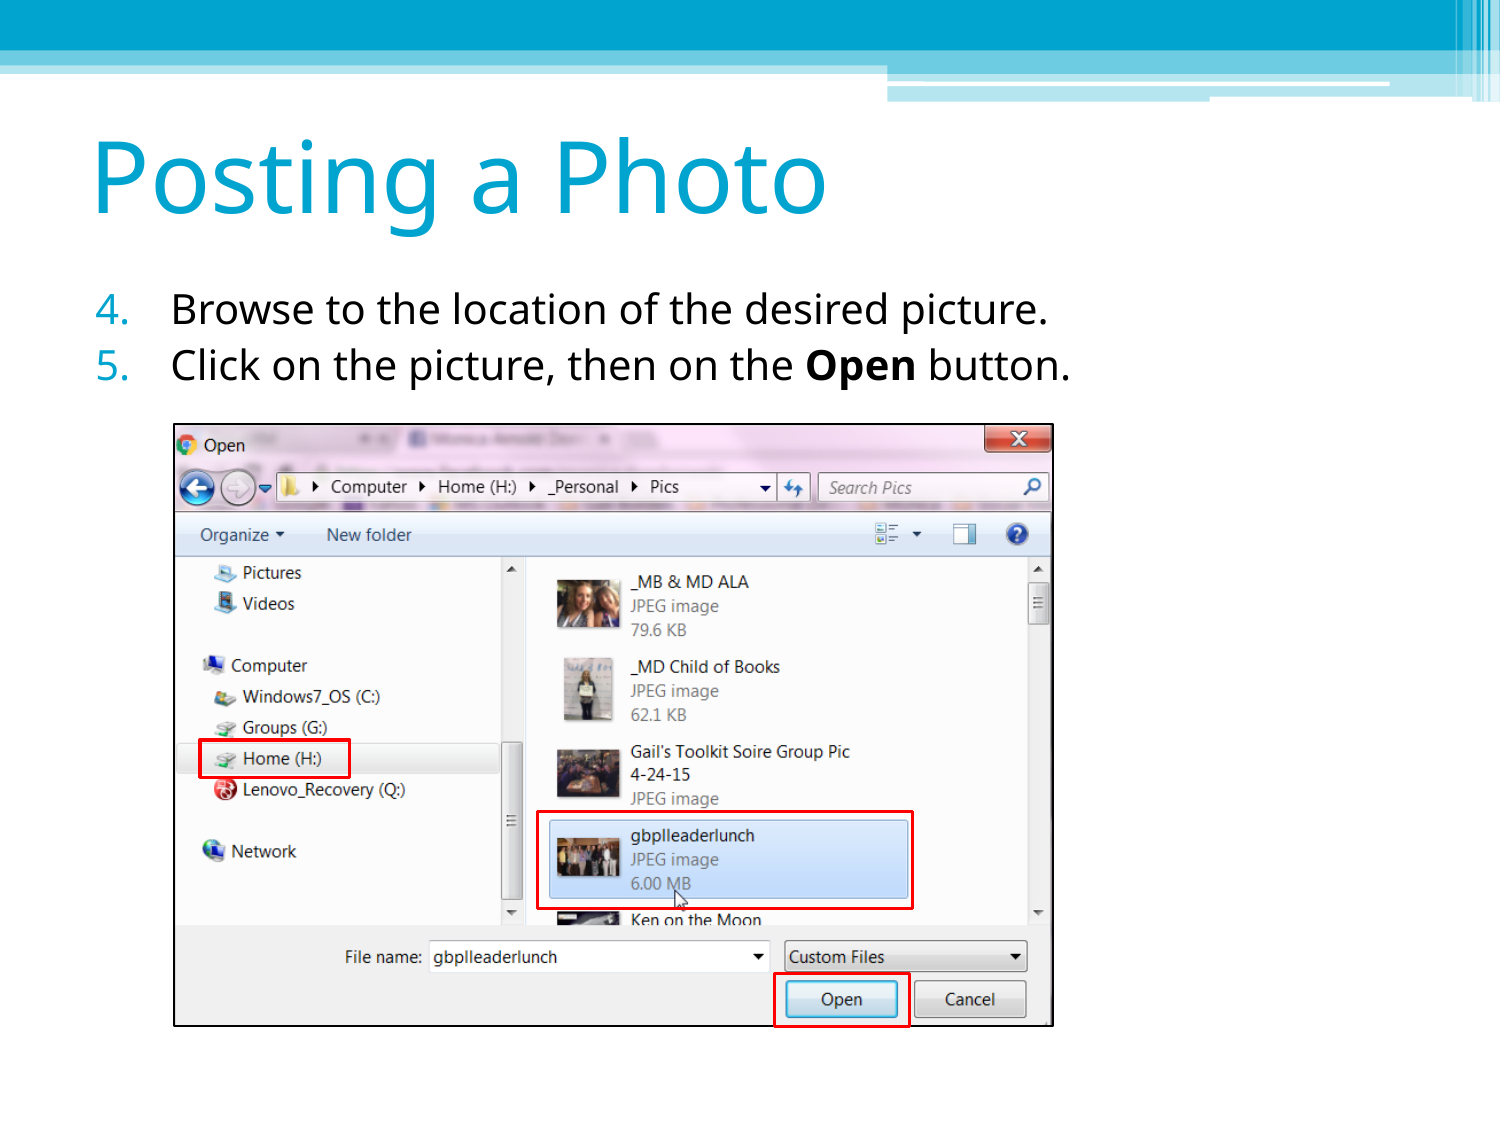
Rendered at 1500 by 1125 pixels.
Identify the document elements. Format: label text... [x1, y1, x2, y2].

list Browse to the location of the desired picture. Click on the picture, then on the Open button. [80, 275, 1388, 939]
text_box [174, 424, 1052, 1027]
title Posting a Photo [75, 85, 1425, 261]
